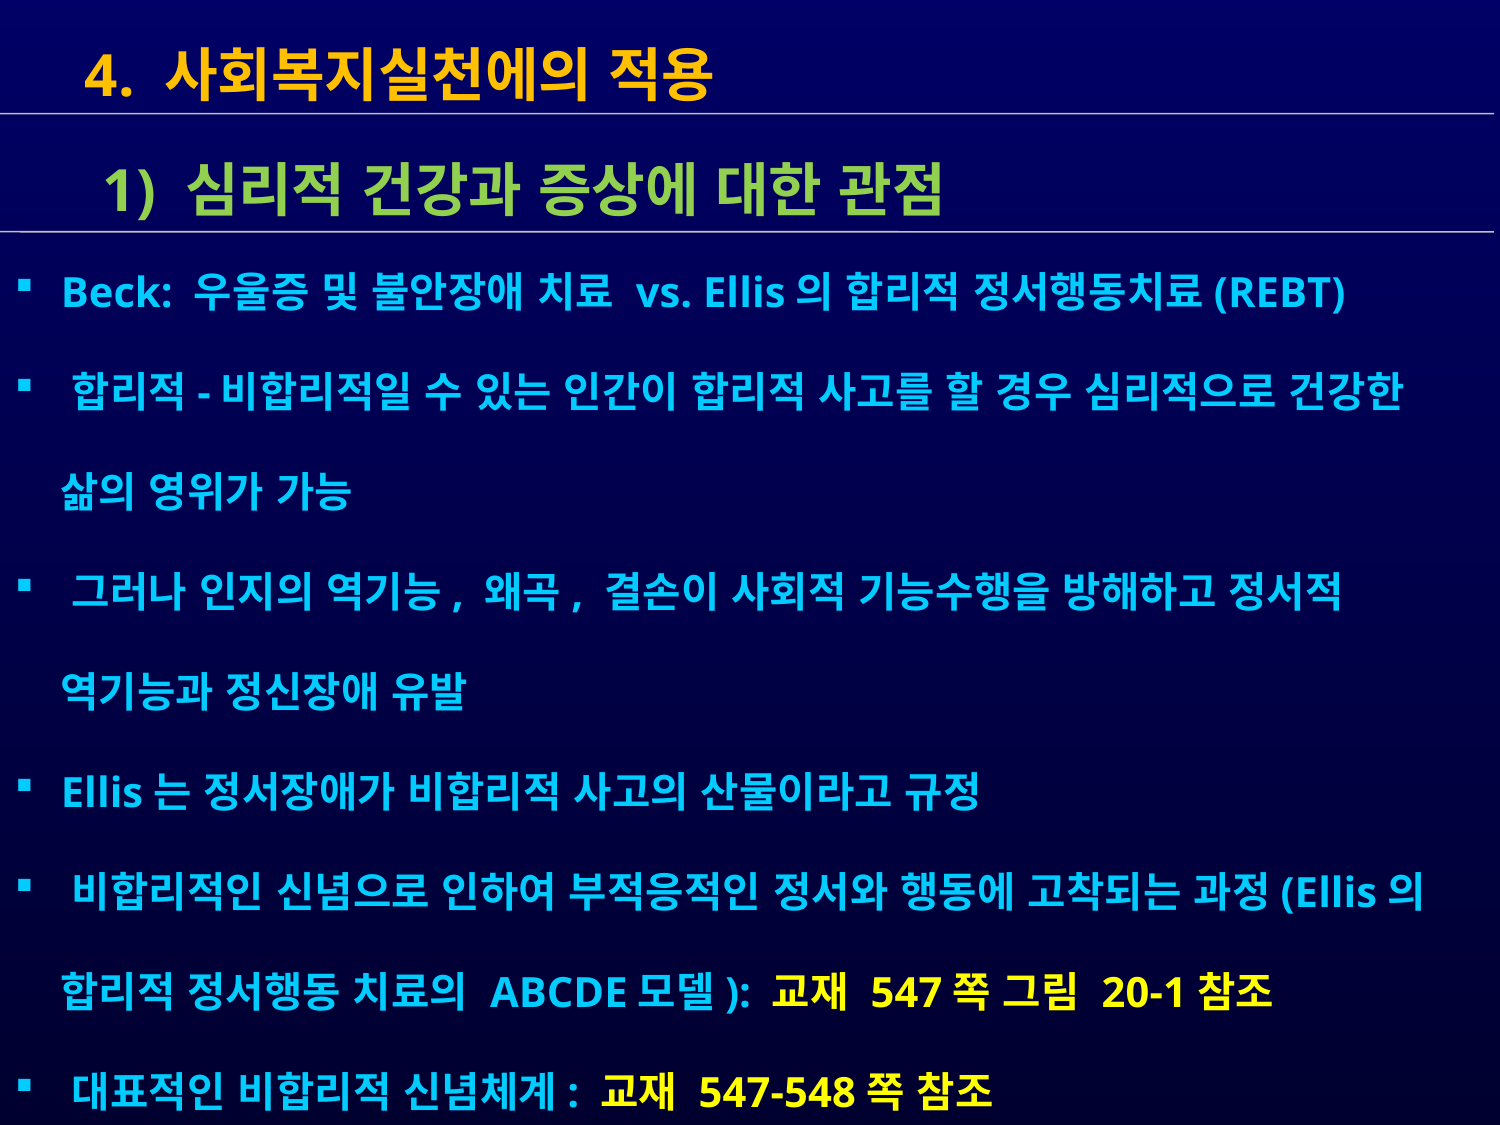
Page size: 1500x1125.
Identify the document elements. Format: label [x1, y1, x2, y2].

text_box [0, 30, 1500, 1125]
